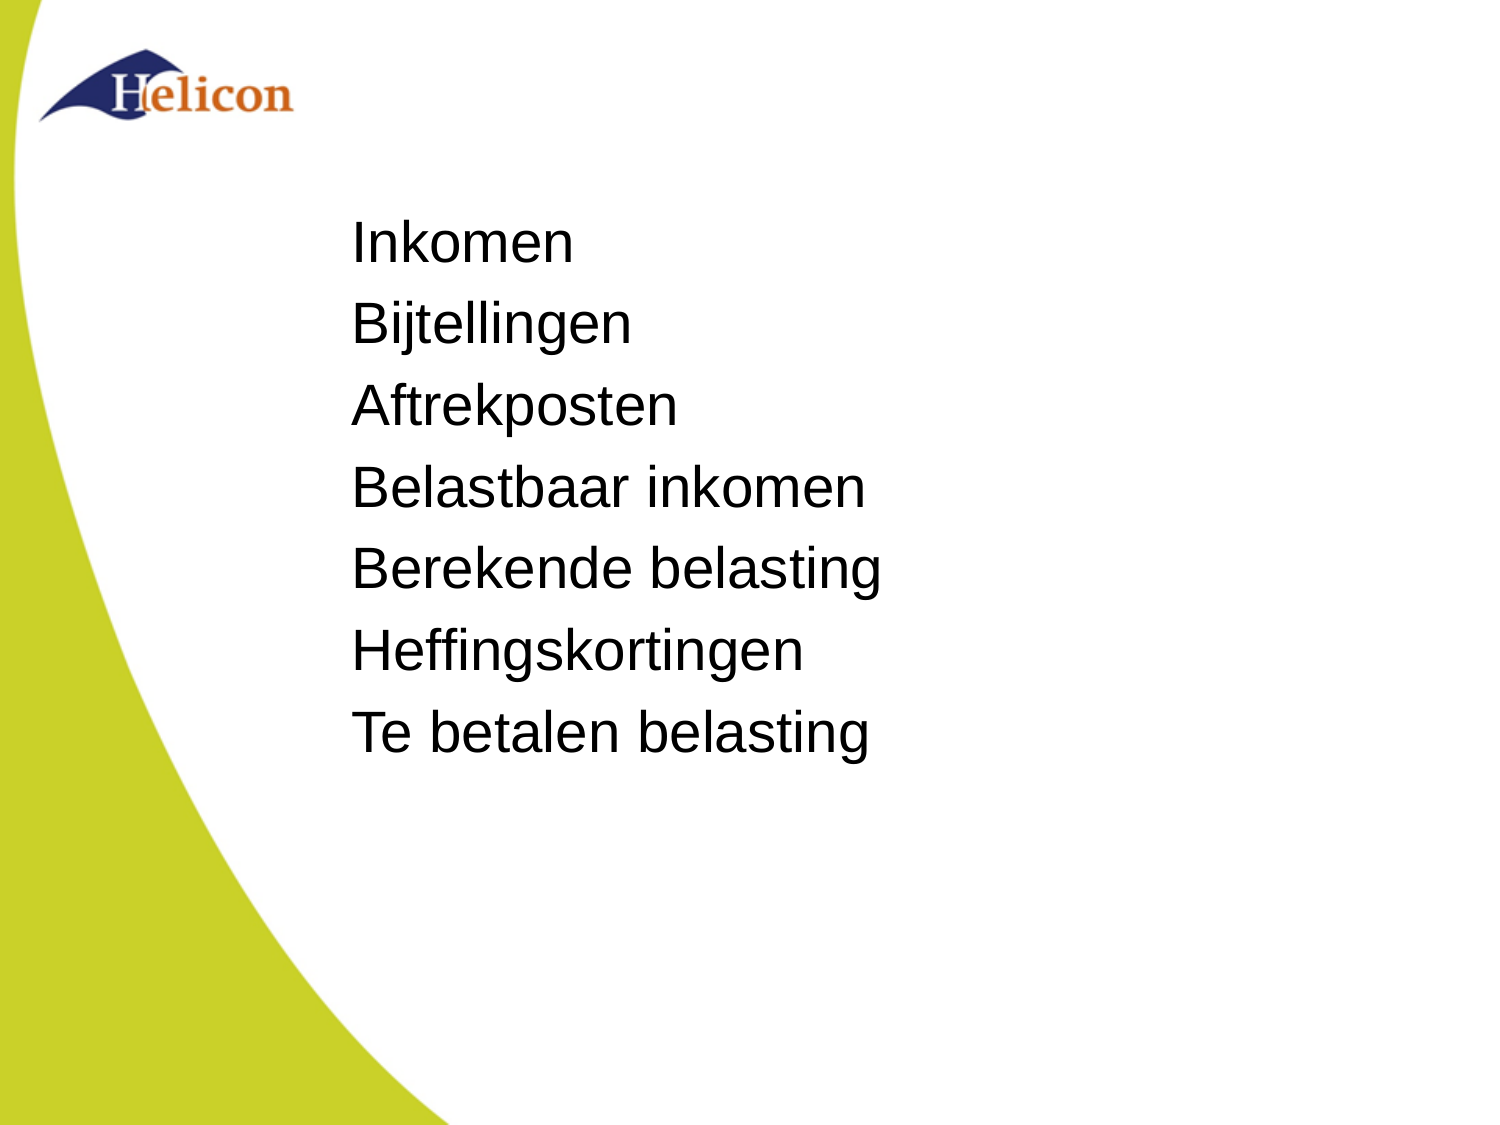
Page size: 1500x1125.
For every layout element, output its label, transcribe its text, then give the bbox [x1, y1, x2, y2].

list Inkomen Bijtellingen Aftrekposten Belastbaar inkomen Berekende belasting Heffingskortingen Te betalen belasting [336, 196, 1425, 1005]
picture [0, 0, 1500, 1125]
